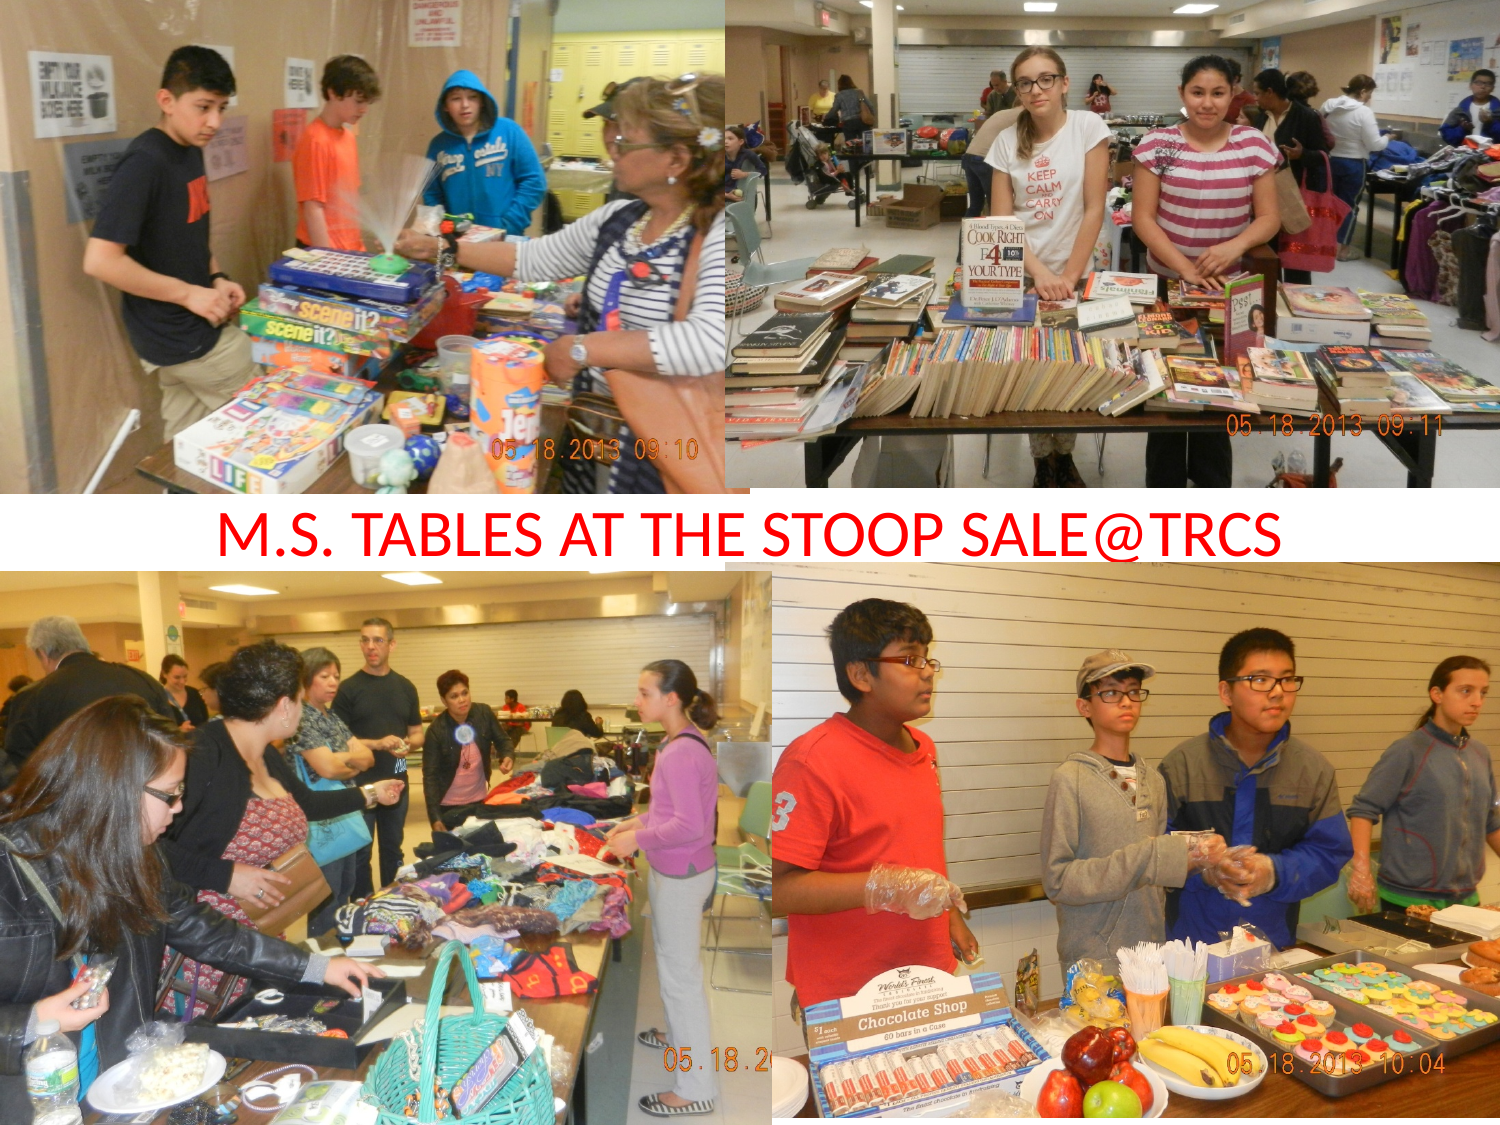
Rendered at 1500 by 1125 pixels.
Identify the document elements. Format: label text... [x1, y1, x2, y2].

title M.S. TABLES AT THE STOOP SALE@TRCS [112, 497, 1388, 570]
picture [0, 0, 1500, 494]
picture [0, 562, 1500, 1125]
